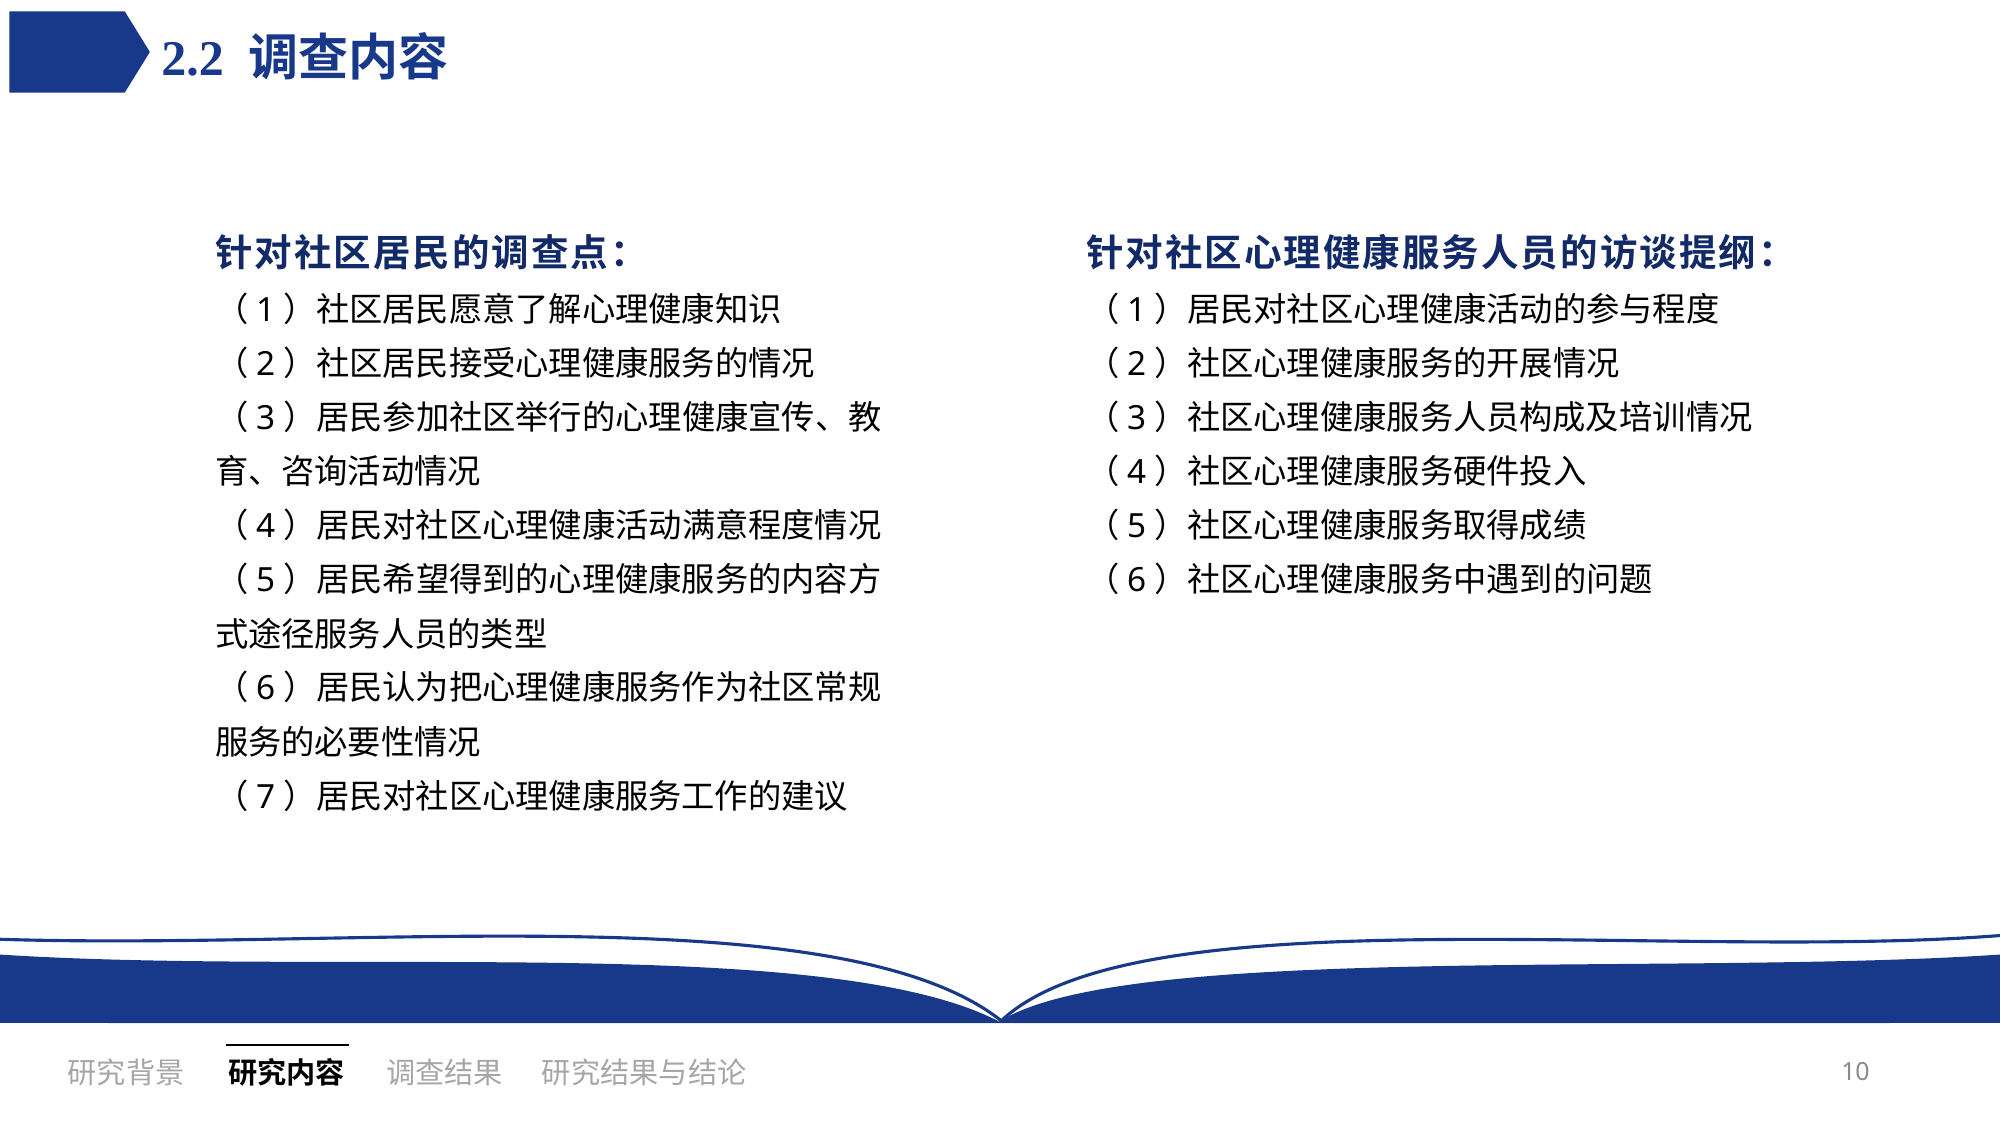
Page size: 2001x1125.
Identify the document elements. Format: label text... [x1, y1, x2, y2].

text_box 调查结果 [371, 1046, 518, 1097]
text_box 研究背景 [52, 1046, 200, 1097]
text_box 针对社区心理健康服务人员的访谈提纲： （1）居民对社区心理健康活动的参与程度 （2）社区心理健康服务的开展情况 （3）社区心理健康服务人员构成及培训情况 （4）社区心理健康服务硬件投入 （5）社区心理健康服务取得成绩 （6）社区心理健康服务中遇到的问题 [1071, 211, 1791, 606]
slide_number 10 [1434, 1042, 1885, 1103]
text_box 研究内容 [213, 1046, 361, 1097]
title 2.2 调查内容 [161, 9, 1072, 109]
text_box 研究结果与结论 [527, 1047, 762, 1097]
text_box [0, 953, 2000, 1024]
text_box [0, 934, 2000, 1023]
text_box 针对社区居民的调查点： （1）社区居民愿意了解心理健康知识 （2）社区居民接受心理健康服务的情况 （3）居民参加社区举行的心理健康宣传、教育、咨询活动情况 （4）居民对社区心理健康活动满意程度情况 （5）居民希望得到的心理健康服务的内容方式途径服务人员的类型 （6）居民认为把心理健康服务作为社区常规服务的必要性情况 （7）居民对社区心理健康服务工作的建议 [200, 211, 919, 823]
